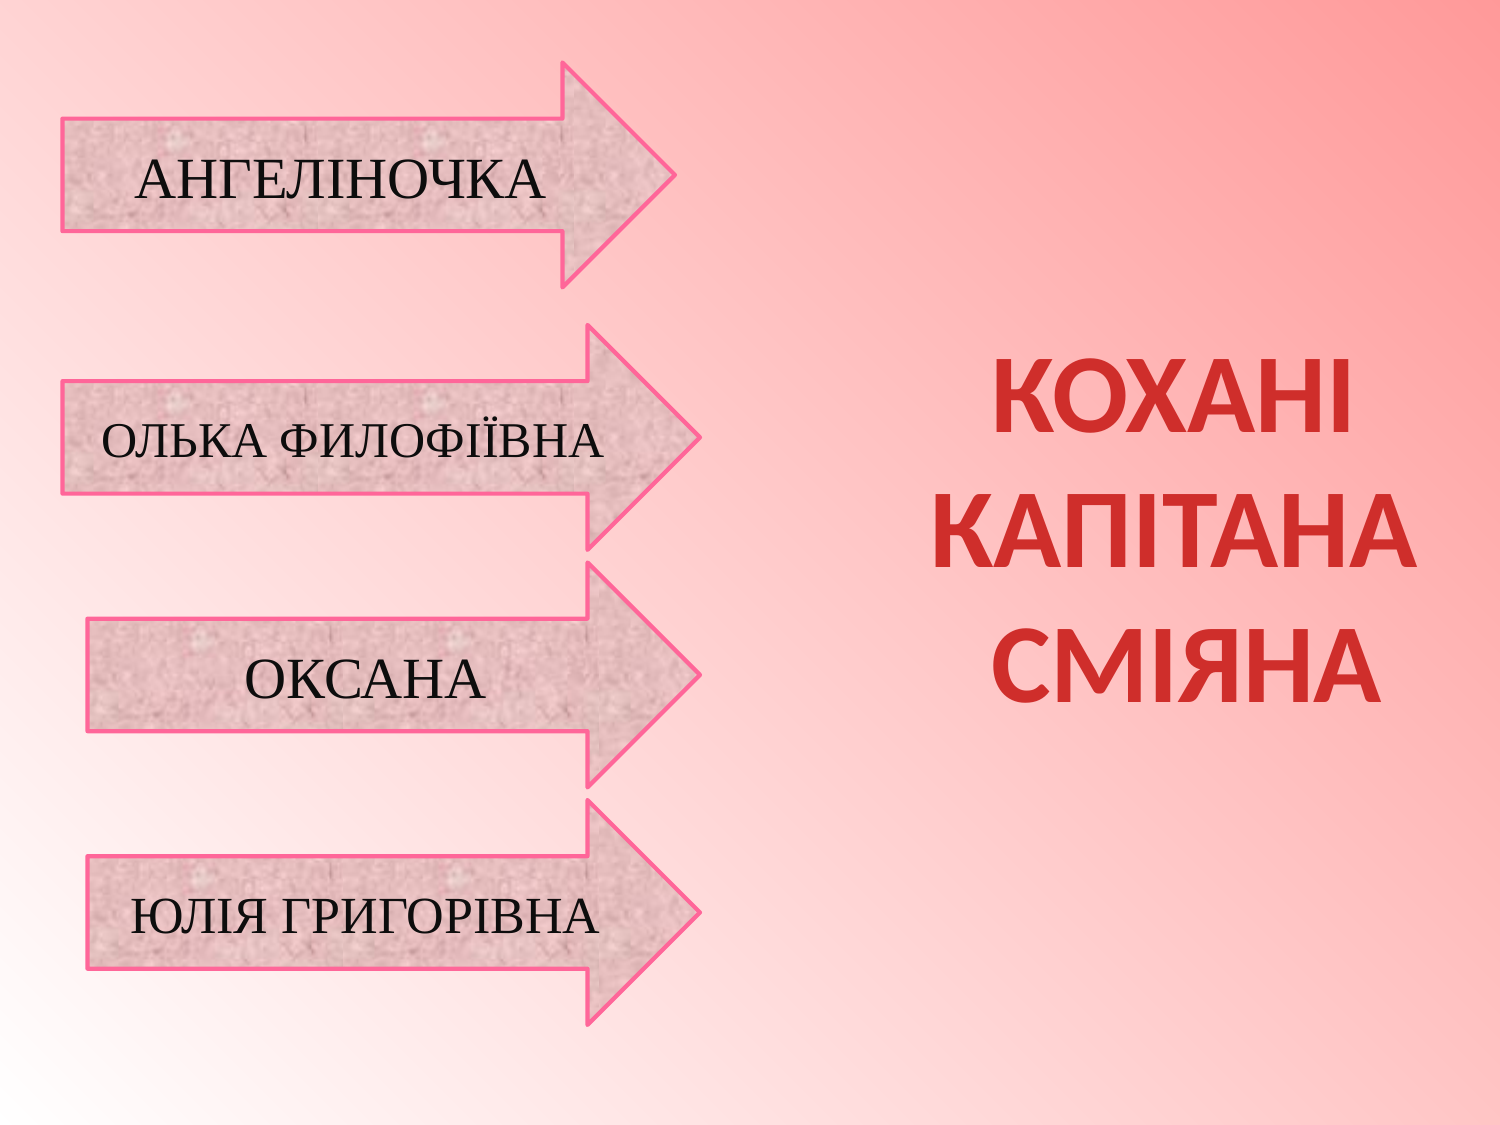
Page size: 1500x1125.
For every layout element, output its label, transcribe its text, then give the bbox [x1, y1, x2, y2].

text_box КОХАНІ КАПІТАНА СМІЯНА [915, 312, 1459, 733]
text_box ЮЛІЯ ГРИГОРІВНА [85, 798, 703, 1027]
text_box АНГЕЛІНОЧКА [60, 60, 678, 290]
text_box ОЛЬКА ФИЛОФІЇВНА [60, 322, 703, 552]
text_box ОКСАНА [85, 560, 703, 790]
